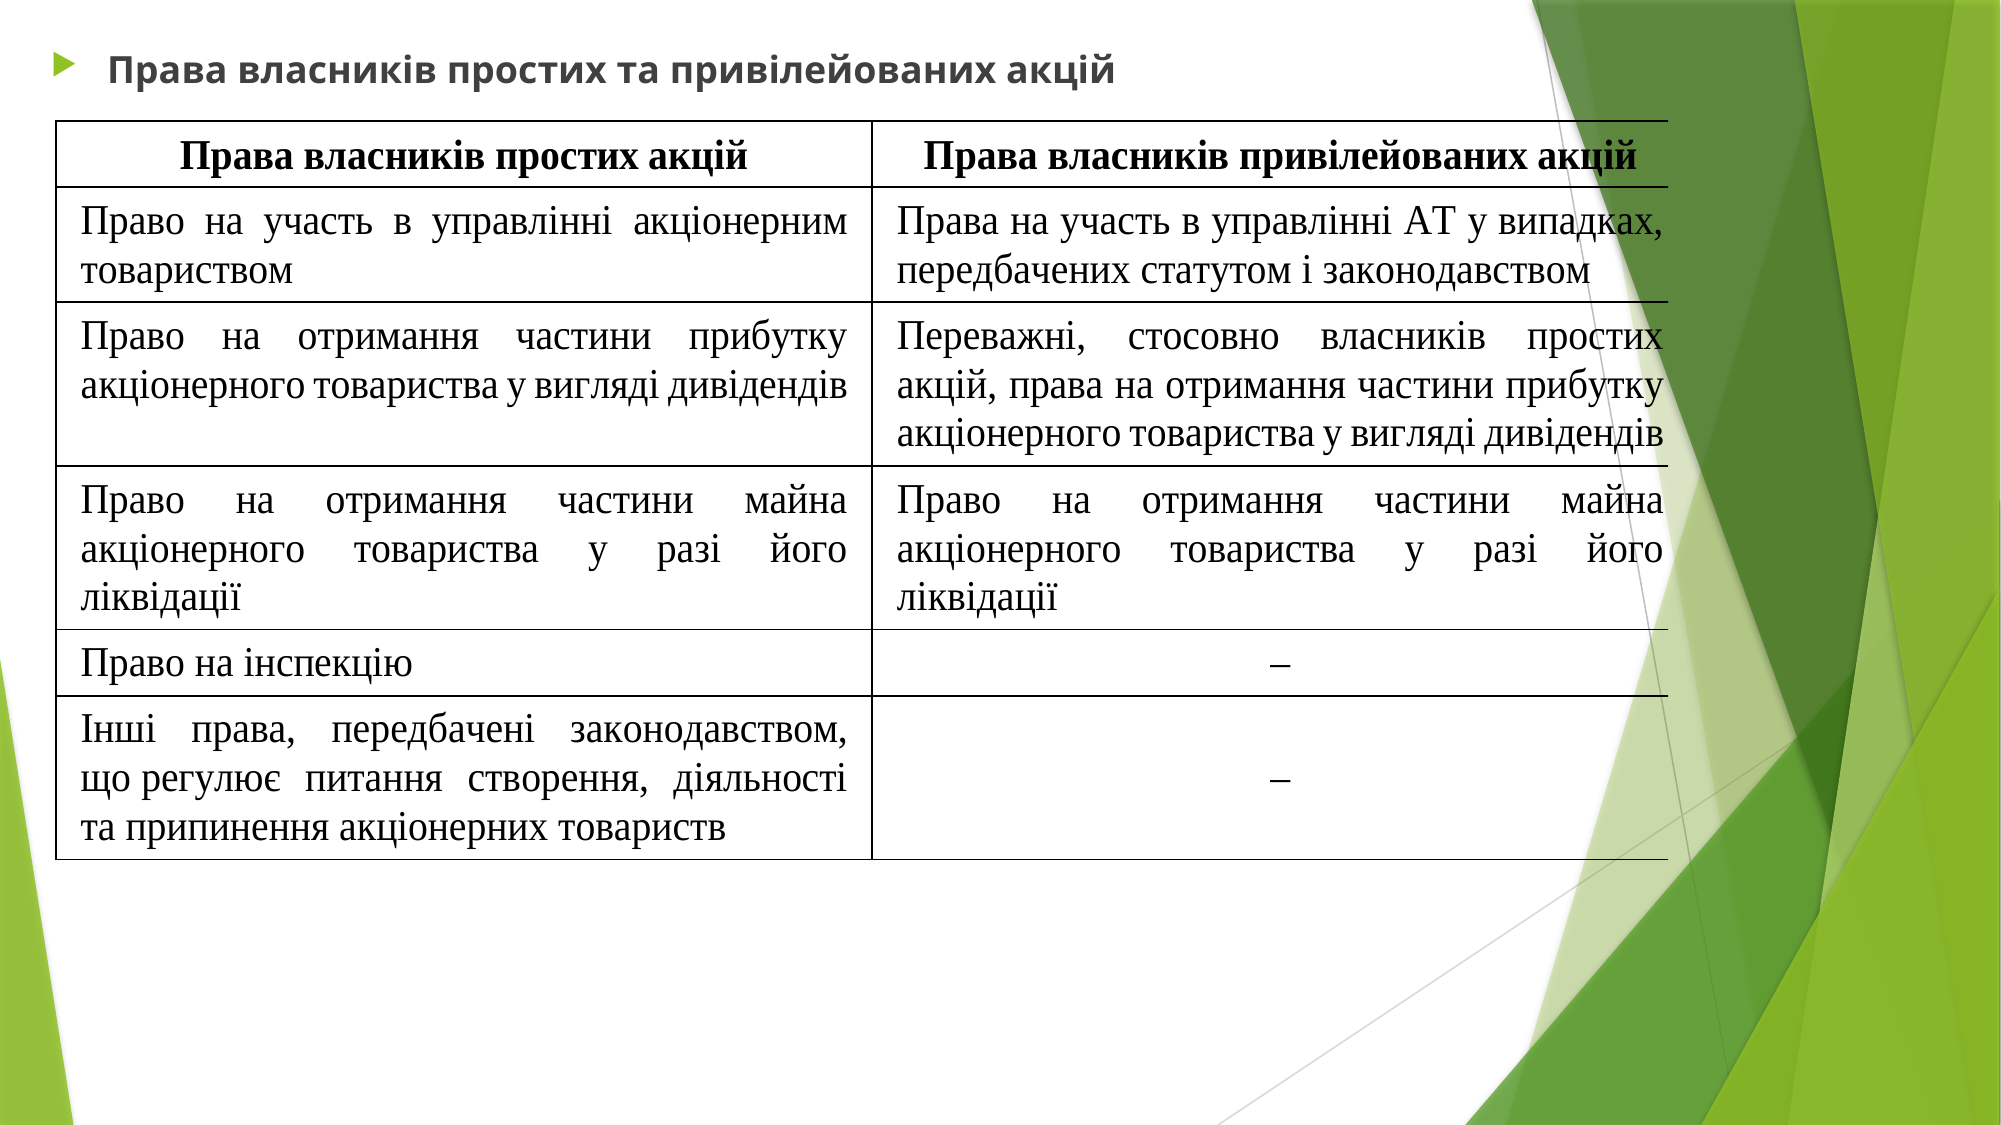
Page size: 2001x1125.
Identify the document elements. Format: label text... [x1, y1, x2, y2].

list Права власників простих та привілейованих акцій [35, 934, 1599, 1073]
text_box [35, 119, 1669, 923]
list Права власників простих та привілейованих акцій [35, 38, 1599, 119]
